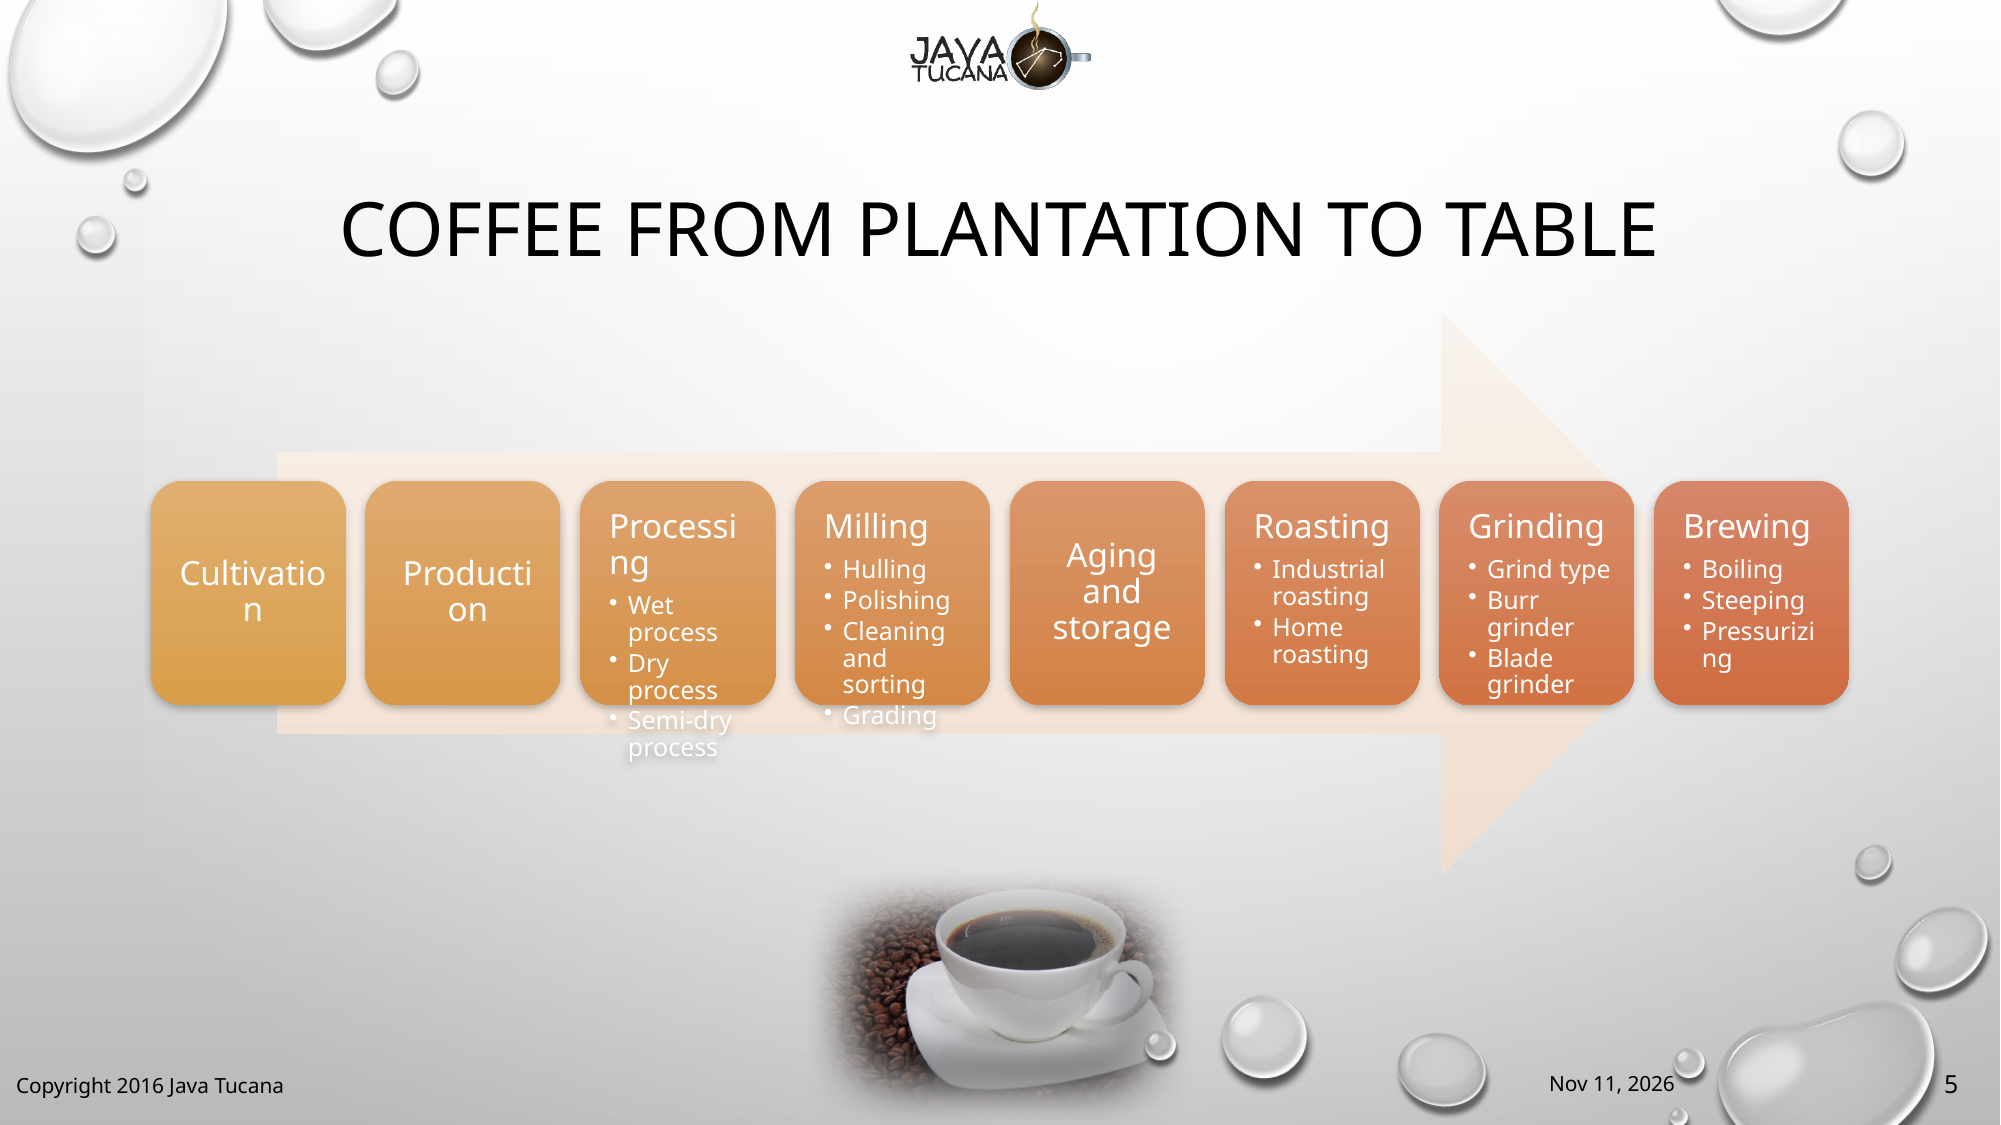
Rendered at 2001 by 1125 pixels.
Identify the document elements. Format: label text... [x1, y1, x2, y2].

slide_number 18-Mar-16 [1239, 1055, 1690, 1116]
picture [0, 0, 2001, 1125]
title Coffee from plantation to table [149, 101, 1851, 311]
slide_number 5 [1848, 1055, 1974, 1116]
footer Copyright 2016 Java Tucana [1, 1055, 1096, 1116]
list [149, 311, 1851, 874]
